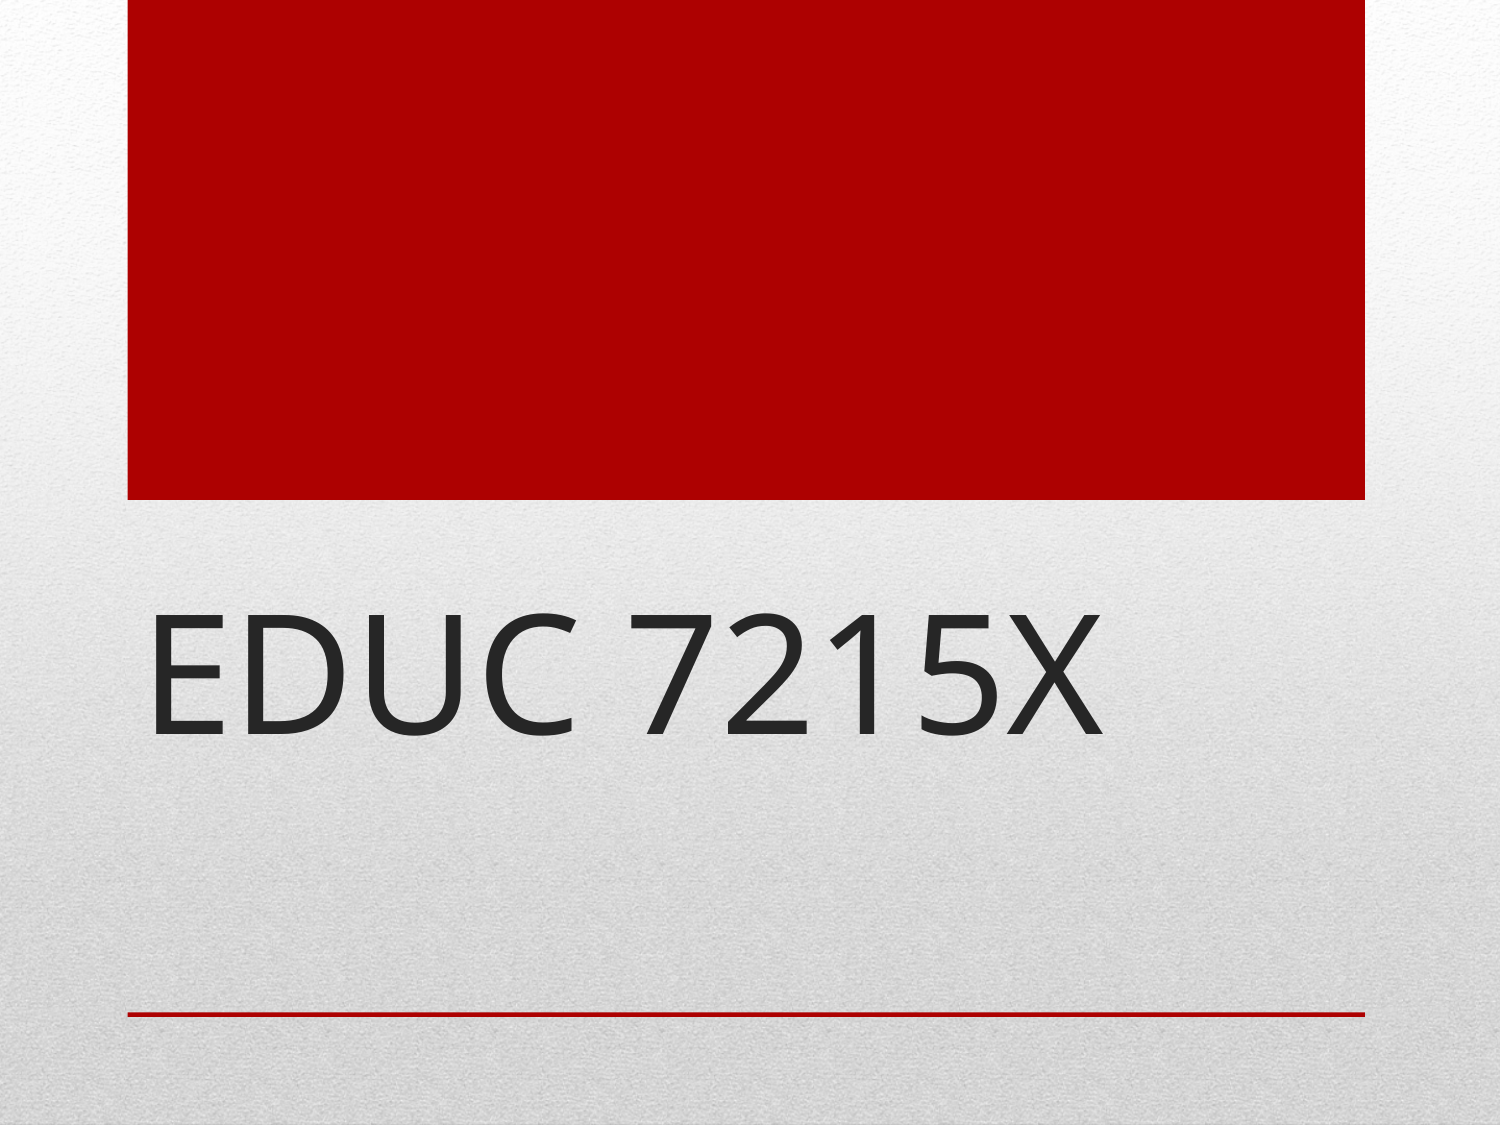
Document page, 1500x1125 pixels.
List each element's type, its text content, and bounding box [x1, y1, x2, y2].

title EDUC 7215X [125, 525, 1363, 775]
